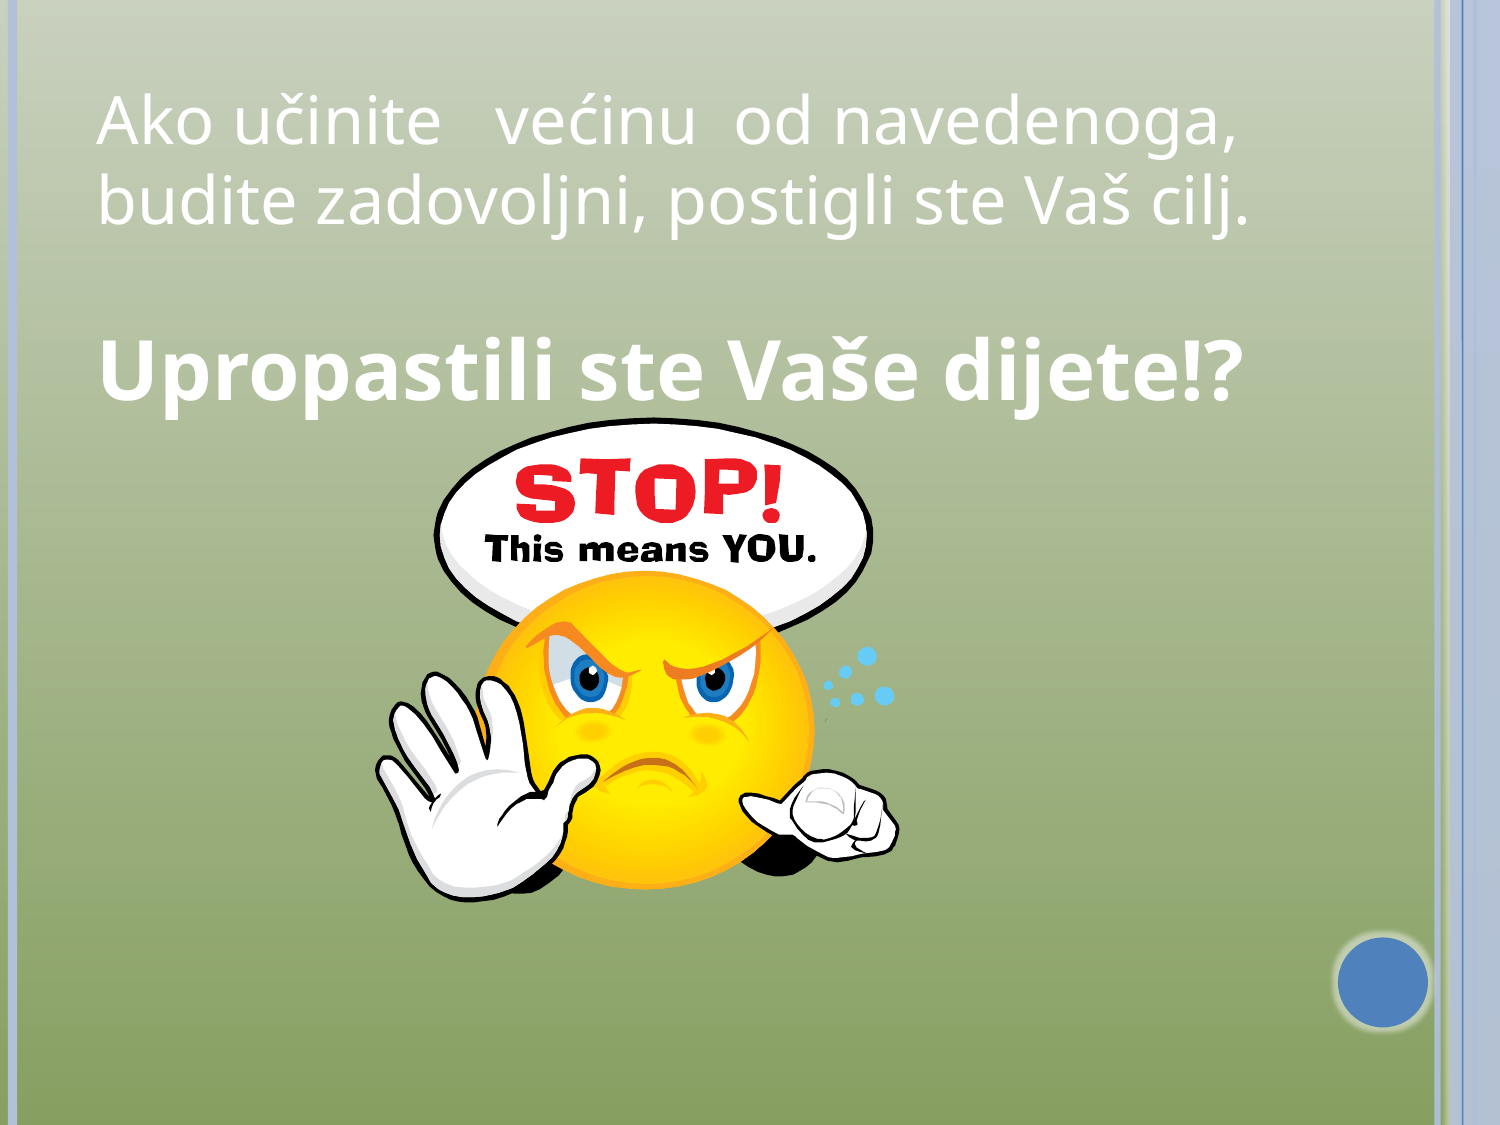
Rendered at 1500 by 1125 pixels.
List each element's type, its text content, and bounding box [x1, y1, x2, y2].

picture [374, 416, 900, 903]
text_box Ako učinite većinu od navedenoga, budite zadovoljni, postigli ste Vaš cilj. Upropastili ste Vaše dijete!? [81, 70, 1371, 470]
